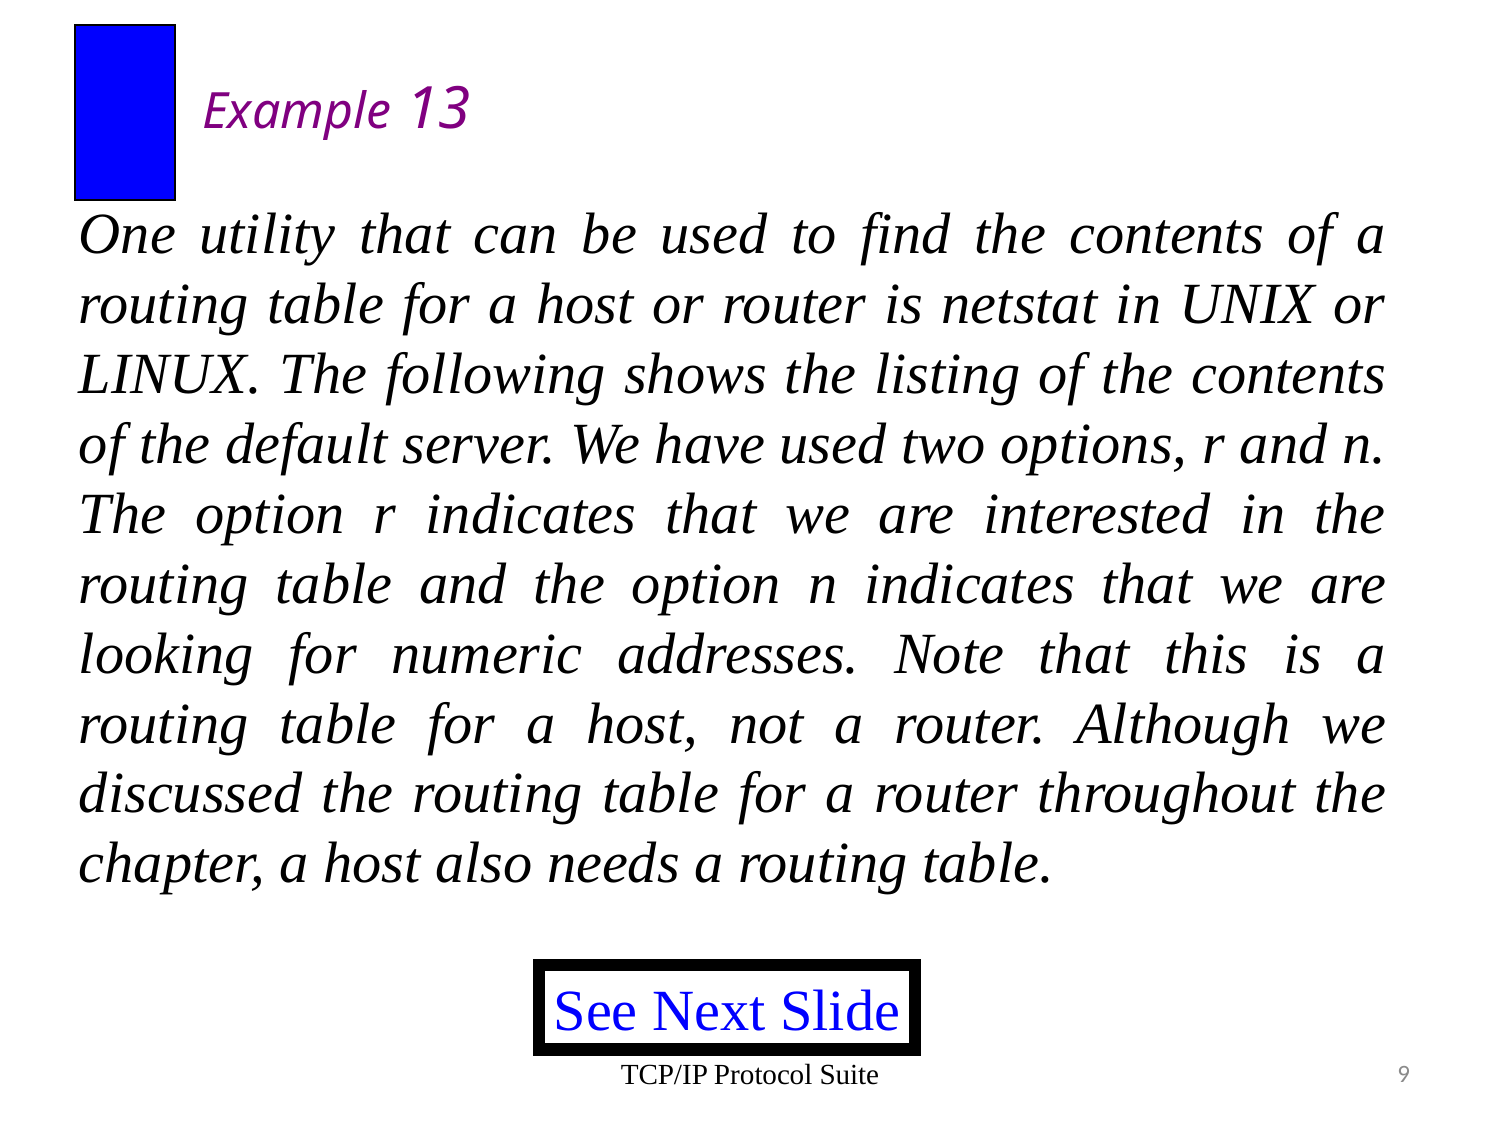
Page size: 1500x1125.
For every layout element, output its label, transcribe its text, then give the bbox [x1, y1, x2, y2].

slide_number 9 [1074, 1042, 1425, 1103]
text_box [75, 24, 175, 200]
text_box Example 13 [187, 62, 550, 148]
text_box One utility that can be used to find the contents of a routing table for a host or router is netstat in UNIX or LINUX. The following shows the listing of the contents of the default server. We have used two options, r and n. The option r indicates that we are interested in the routing table and the option n indicates that we are looking for numeric addresses. Note that this is a routing table for a host, not a router. Although we discussed the routing table for a router throughout the chapter, a host also needs a routing table. [64, 187, 1402, 902]
footer TCP/IP Protocol Suite [512, 1042, 988, 1103]
text_box See Next Slide [539, 964, 916, 1050]
